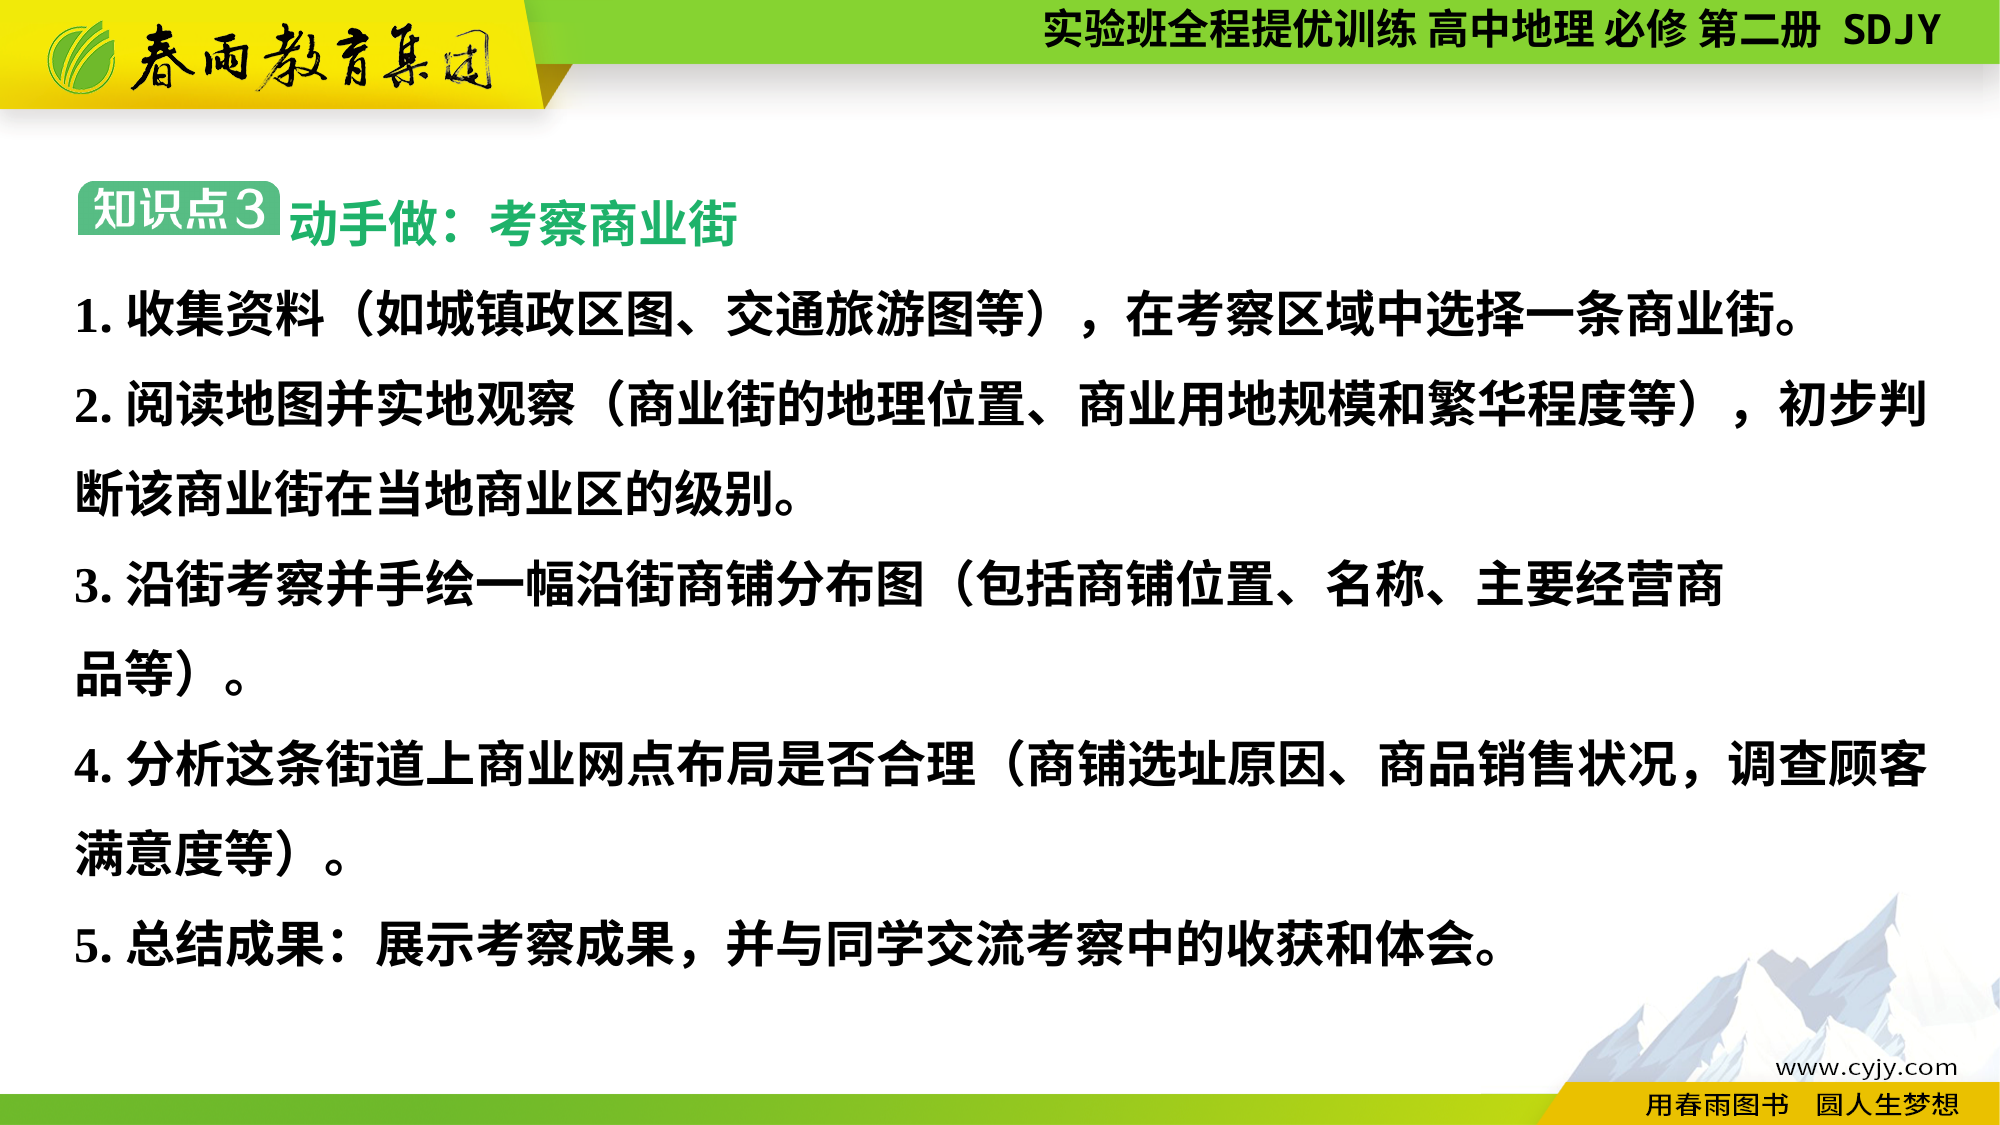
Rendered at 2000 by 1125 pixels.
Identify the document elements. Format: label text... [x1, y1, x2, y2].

picture [0, 0, 2000, 1125]
list 动手做：考察商业街 1.收集资料（如城镇政区图、交通旅游图等），在考察区域中选择一条商业街。 2.阅读地图并实地观察（商业街的地理位置、商业用地规模和繁华程度等），初步判断该商业街在当地商业区的级别。 3.沿街考察并手绘一幅沿街商铺分布图（包括商铺位置、名称、主要经营商 品等）。 4.分析这条街道上商业网点布局是否合理（商铺选址原因、商品销售状况，调查顾客满意度等）。 5.总结成果：展示考察成果，并与同学交流考察中的收获和体会。 [59, 154, 1944, 988]
